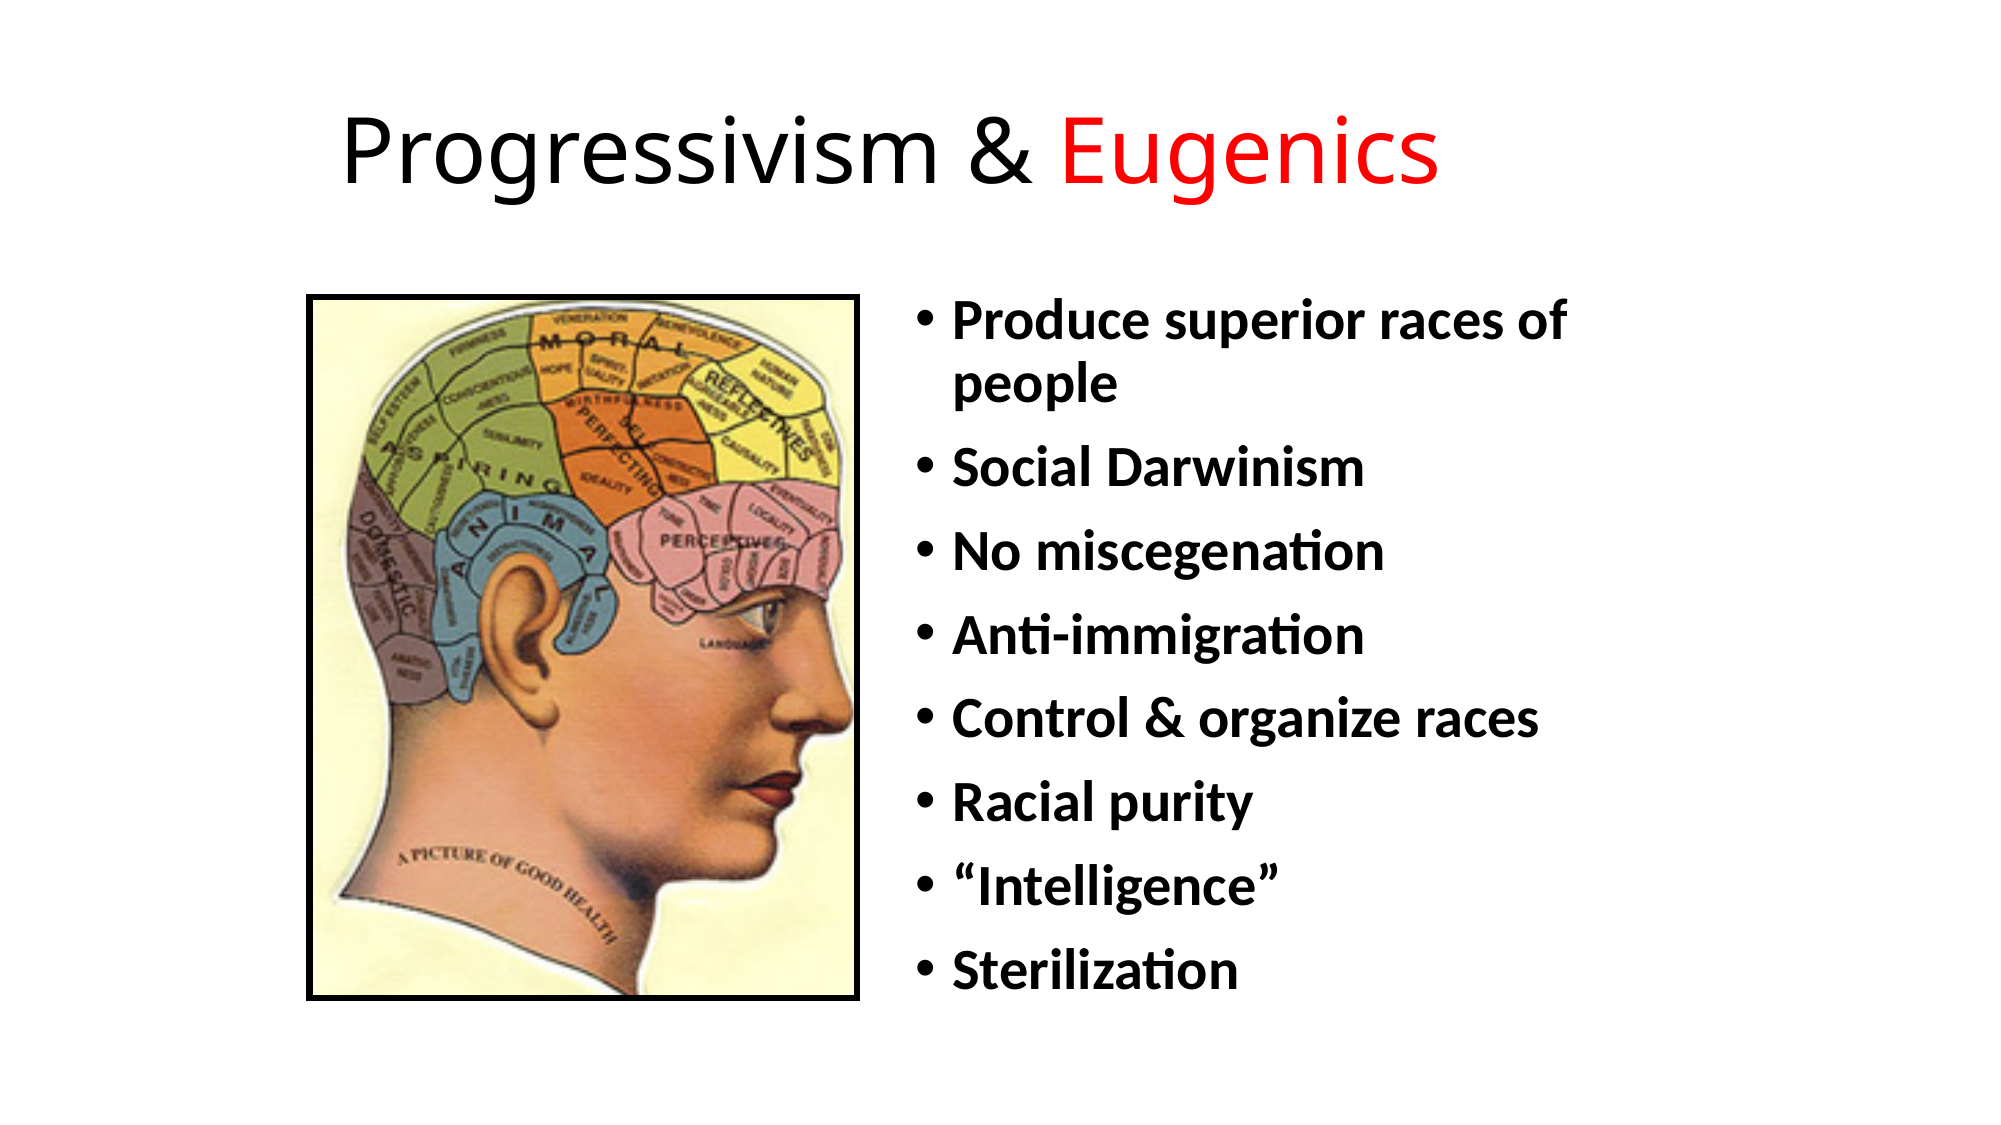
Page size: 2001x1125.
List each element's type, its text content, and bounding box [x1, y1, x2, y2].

title Progressivism & Eugenics [324, 75, 1563, 233]
list Produce superior races of people Social Darwinism No miscegenation Anti-immigration Control & organize races Racial purity “Intelligence” Sterilization [900, 282, 1700, 1025]
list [312, 299, 854, 995]
